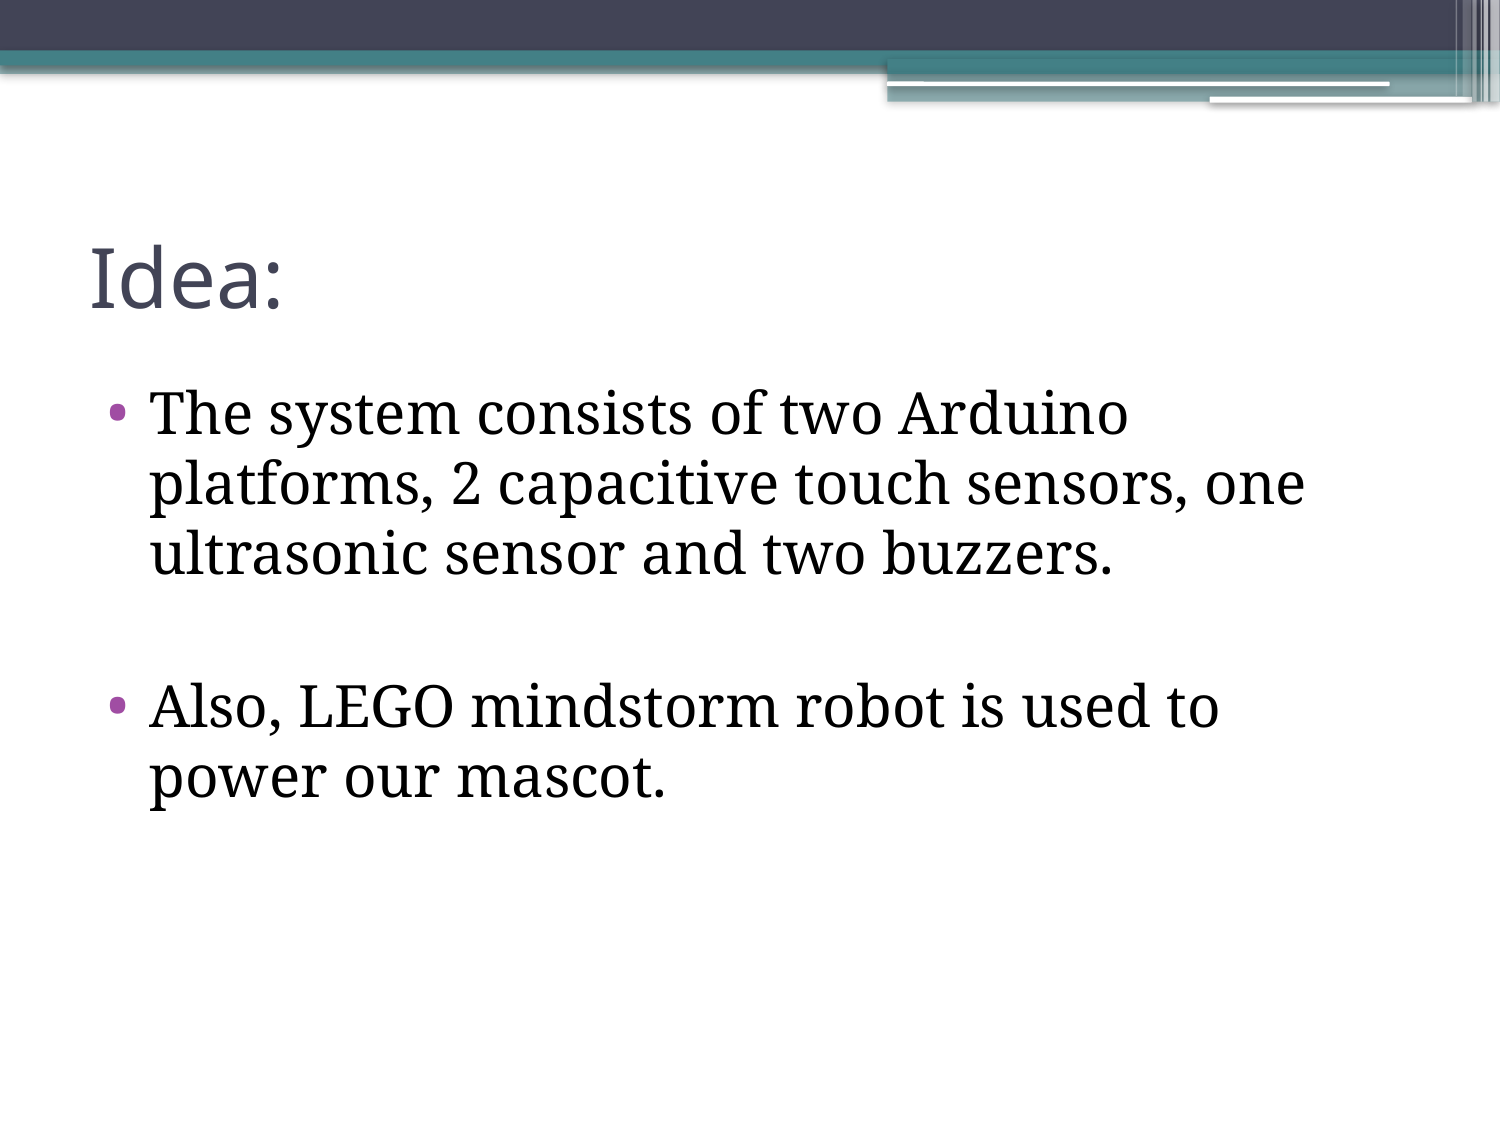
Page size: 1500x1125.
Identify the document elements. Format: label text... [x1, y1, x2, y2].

list The system consists of two Arduino platforms, 2 capacitive touch sensors, one ultrasonic sensor and two buzzers. Also, LEGO mindstorm robot is used to power our mascot. [75, 368, 1425, 1079]
title Idea: [75, 187, 1425, 363]
